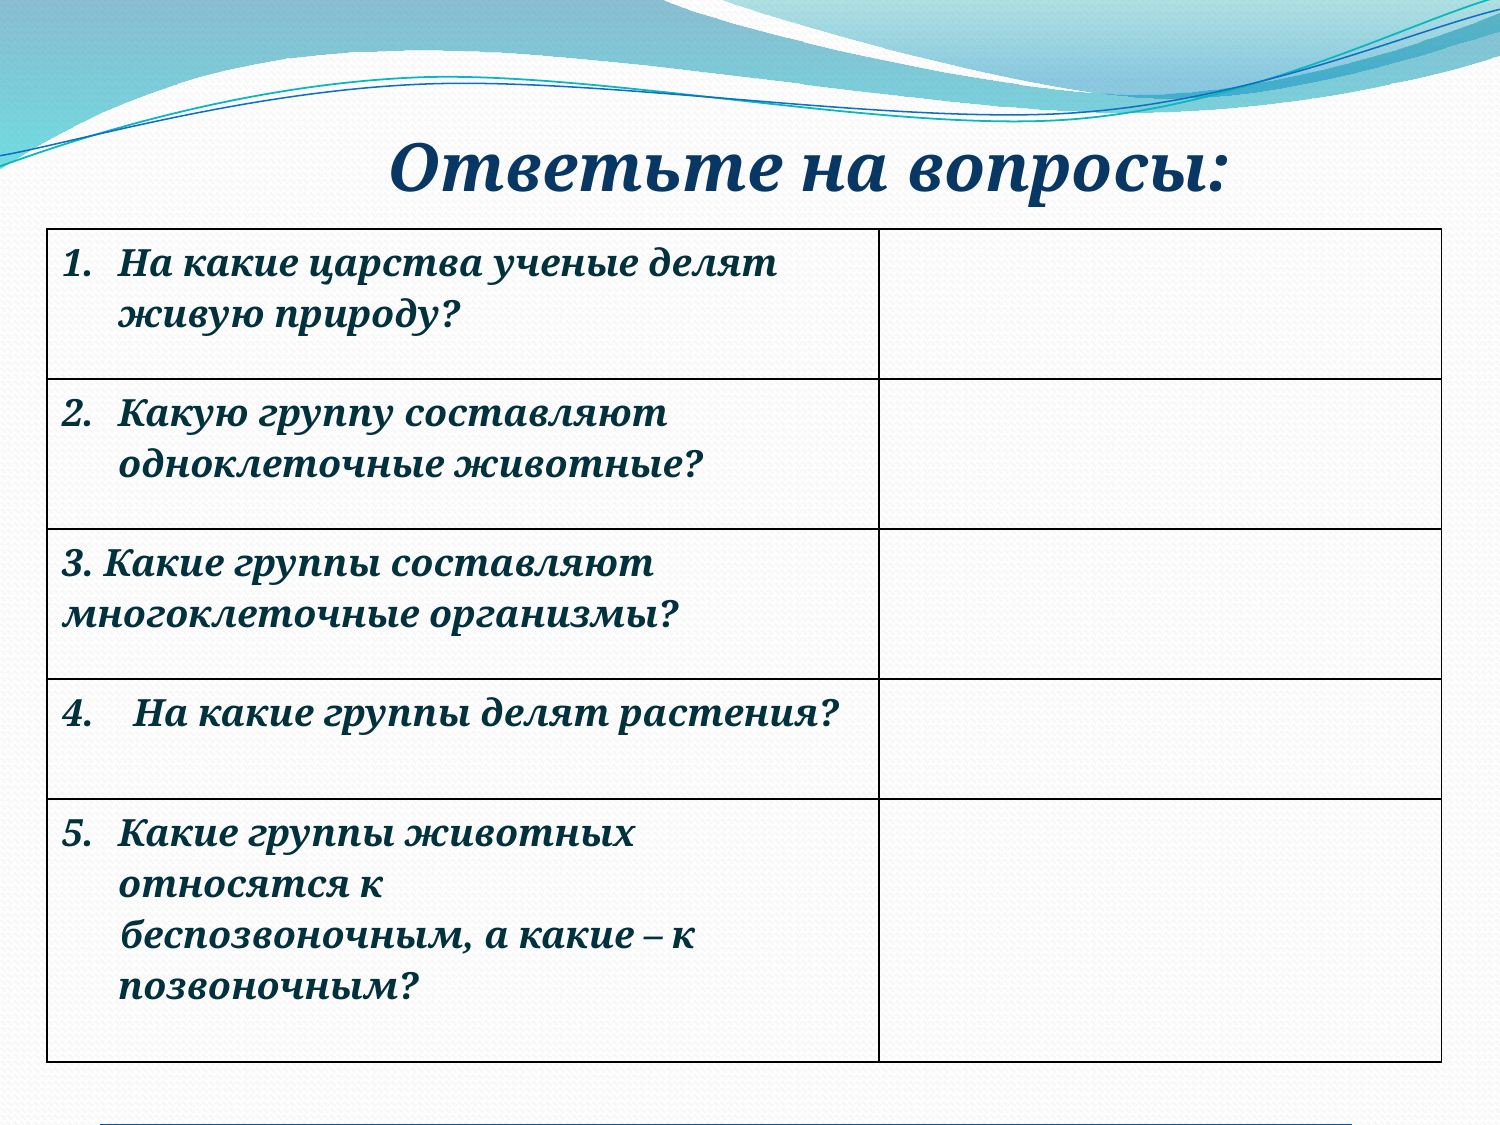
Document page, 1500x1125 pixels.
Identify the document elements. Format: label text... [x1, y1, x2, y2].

table_cell [880, 530, 1441, 678]
text_box Ответьте на вопросы: [372, 117, 1247, 212]
table_cell Какие группы животных относятся к беспозвоночным, а какие – к позвоночным? [48, 800, 878, 1061]
table_cell [880, 380, 1441, 528]
table_cell 3. Какие группы составляют многоклеточные организмы? [48, 530, 878, 678]
table_header На какие царства ученые делят живую природу? [48, 230, 878, 378]
table_cell [880, 680, 1441, 798]
table_header [880, 230, 1441, 378]
table_cell 4. На какие группы делят растения? [48, 680, 878, 798]
table_cell Какую группу составляют одноклеточные животные? [48, 380, 878, 528]
table_cell [880, 800, 1441, 1061]
